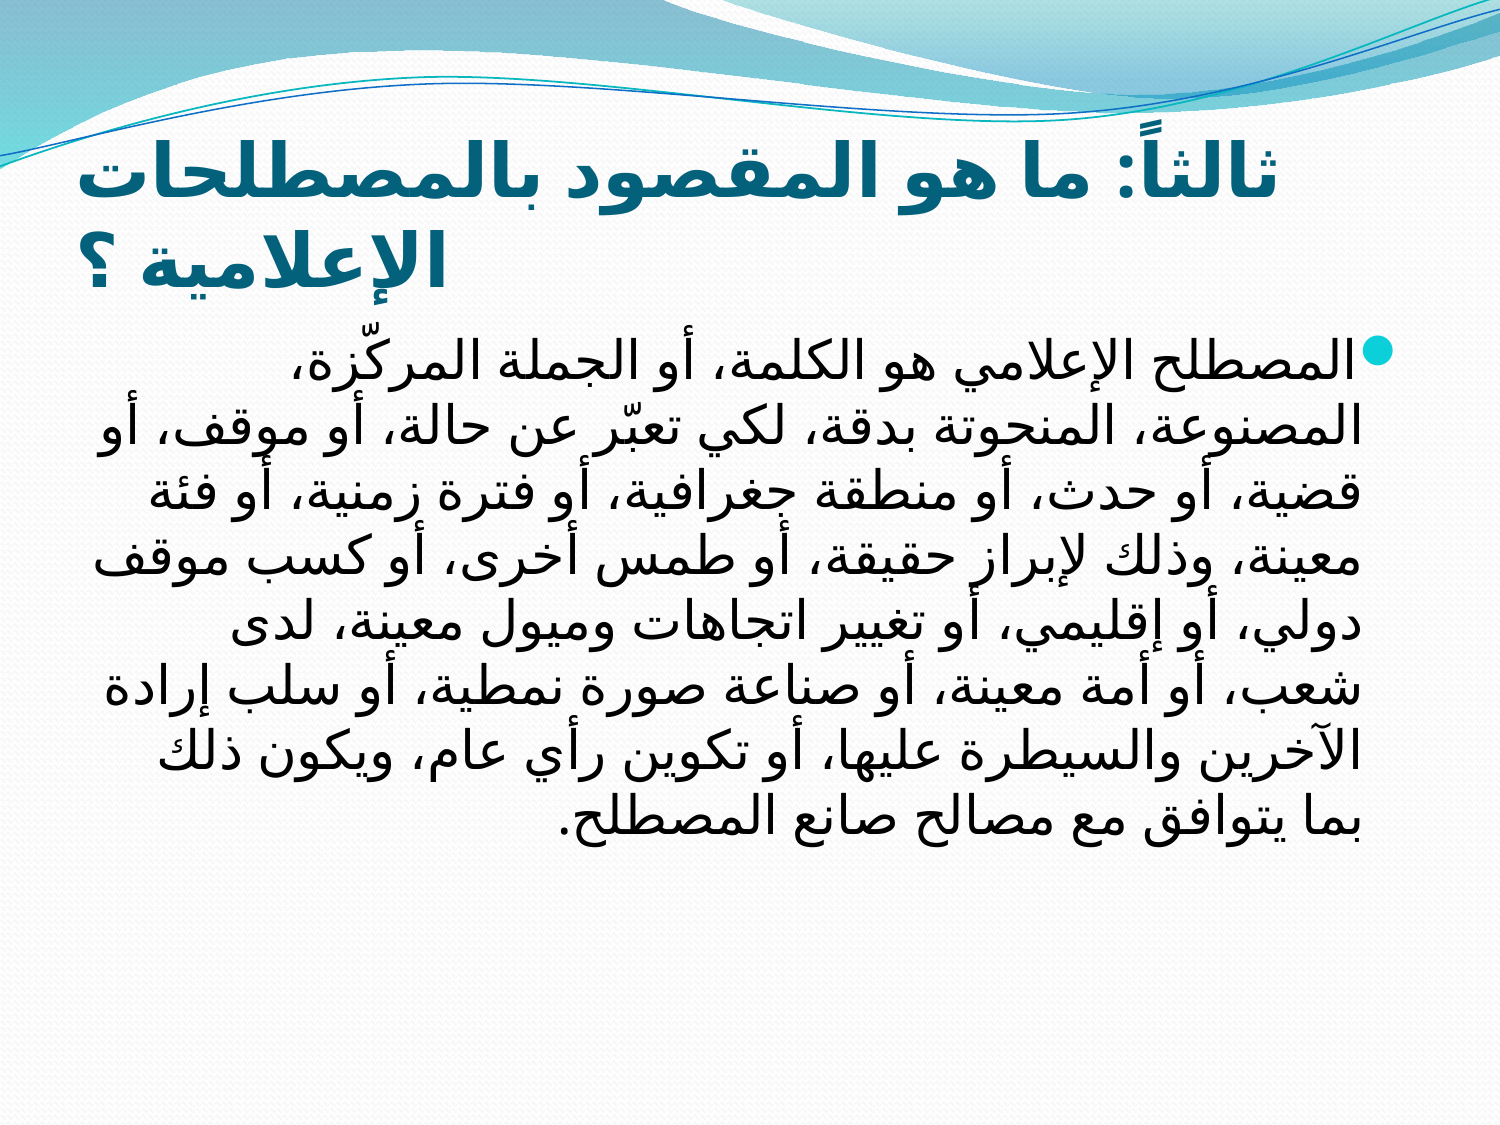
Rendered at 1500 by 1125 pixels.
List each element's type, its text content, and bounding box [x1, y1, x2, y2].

list المصطلح الإعلامي هو الكلمة، أو الجملة المركّزة، المصنوعة، المنحوتة بدقة، لكي تعبّر عن حالة، أو موقف، أو قضية، أو حدث، أو منطقة جغرافية، أو فترة زمنية، أو فئة معينة، وذلك لإبراز حقيقة، أو طمس أخرى، أو كسب موقف دولي، أو إقليمي، أو تغيير اتجاهات وميول معينة، لدى شعب، أو أمة معينة، أو صناعة صورة نمطية، أو سلب إرادة الآخرين والسيطرة عليها، أو تكوين رأي عام، ويكون ذلك بما يتوافق مع مصالح صانع المصطلح. [75, 317, 1425, 1038]
title ثالثاً: ما هو المقصود بالمصطلحات الإعلامية ؟ [75, 115, 1425, 303]
